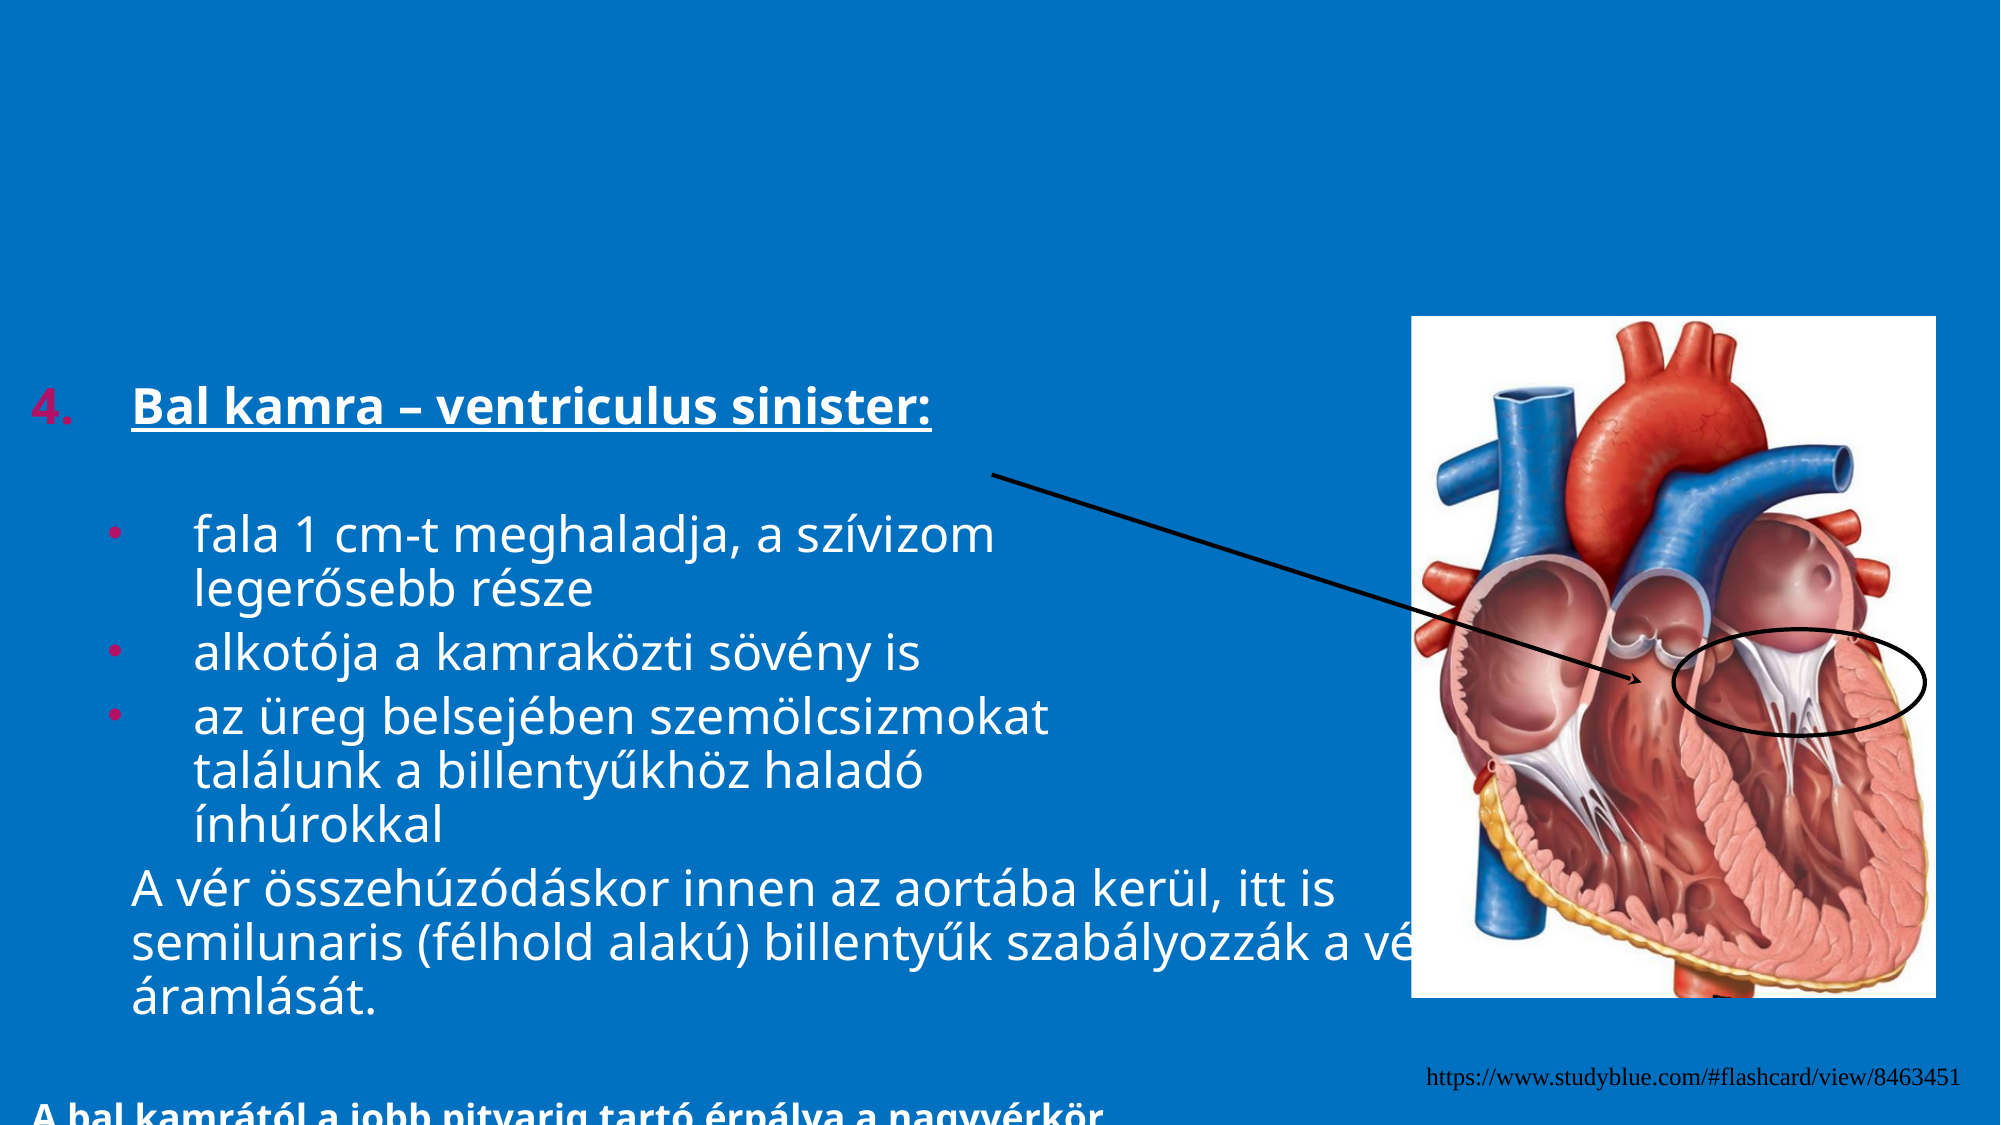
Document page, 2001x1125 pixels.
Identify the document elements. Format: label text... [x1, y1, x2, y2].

picture [1411, 316, 1937, 998]
text_box https://www.studyblue.com/#flashcard/view/8463451 [1411, 1053, 1984, 1099]
list Bal kamra – ventriculus sinister: fala 1 cm-t meghaladja, a szívizom legerősebb része alkotója a kamraközti sövény is az üreg belsejében szemölcsizmokat találunk a billentyűkhöz haladó ínhúrokkal A vér összehúzódáskor innen az aortába kerül, itt is semilunaris (félhold alakú) billentyűk szabályozzák a vér áramlását. A bal kamrától a jobb pitvarig tartó érpálya a nagyvérkör. [16, 373, 1482, 1125]
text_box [991, 474, 1642, 683]
